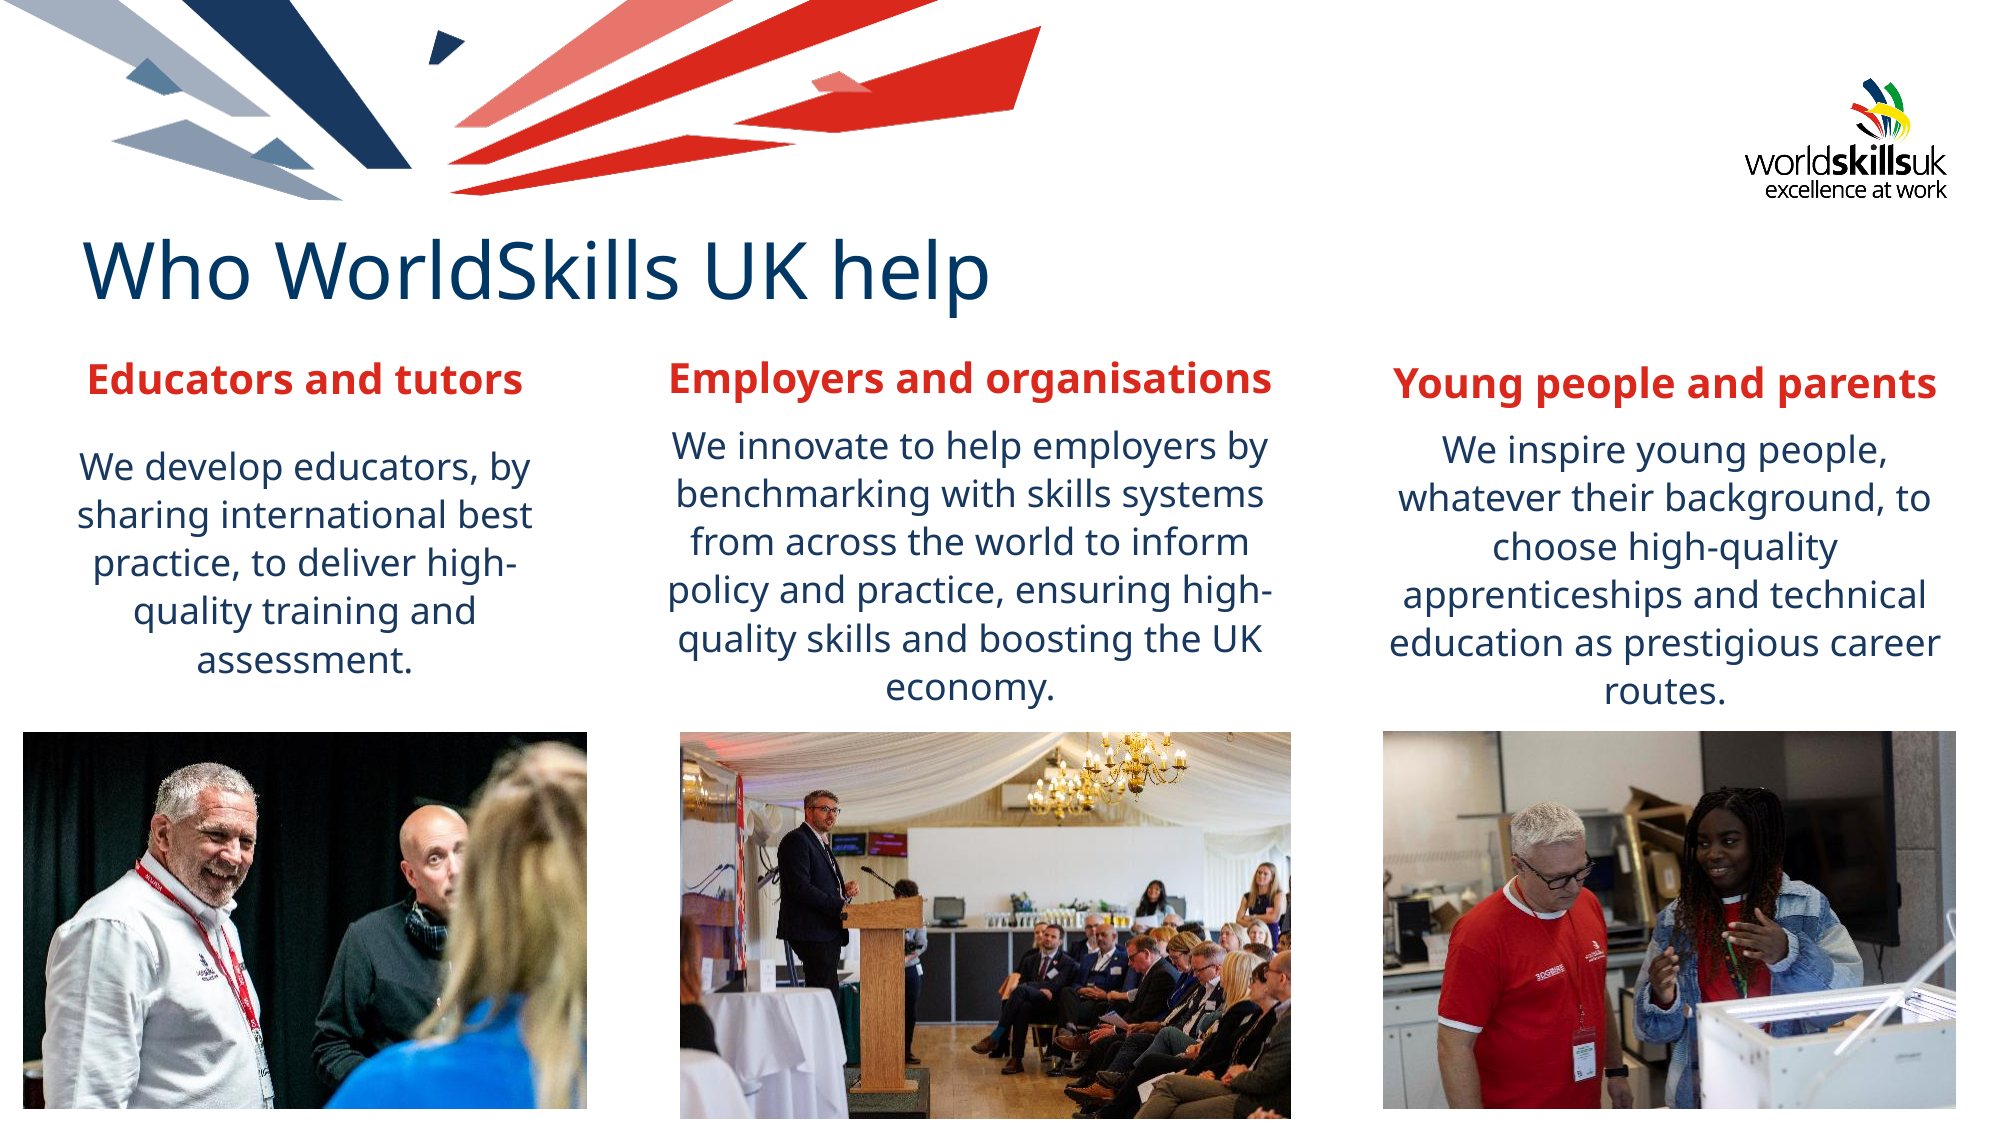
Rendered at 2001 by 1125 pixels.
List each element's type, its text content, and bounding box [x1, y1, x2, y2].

picture [1383, 730, 1957, 1110]
picture [1713, 47, 1978, 229]
picture [679, 732, 1292, 1119]
picture [22, 732, 588, 1110]
text_box Young people and parents We inspire young people, whatever their background, to choose high-quality apprenticeships and technical education as prestigious career routes. [1353, 345, 1977, 790]
subtitle Educators and tutors We develop educators, by sharing international best practice, to deliver high-quality training and assessment. [27, 341, 583, 732]
title Who WorldSkills UK help [67, 208, 1477, 325]
text_box Employers and organisations We innovate to help employers by benchmarking with skills systems from across the world to inform policy and practice, ensuring high-quality skills and boosting the UK economy. [625, 341, 1315, 715]
picture [0, 0, 1057, 208]
